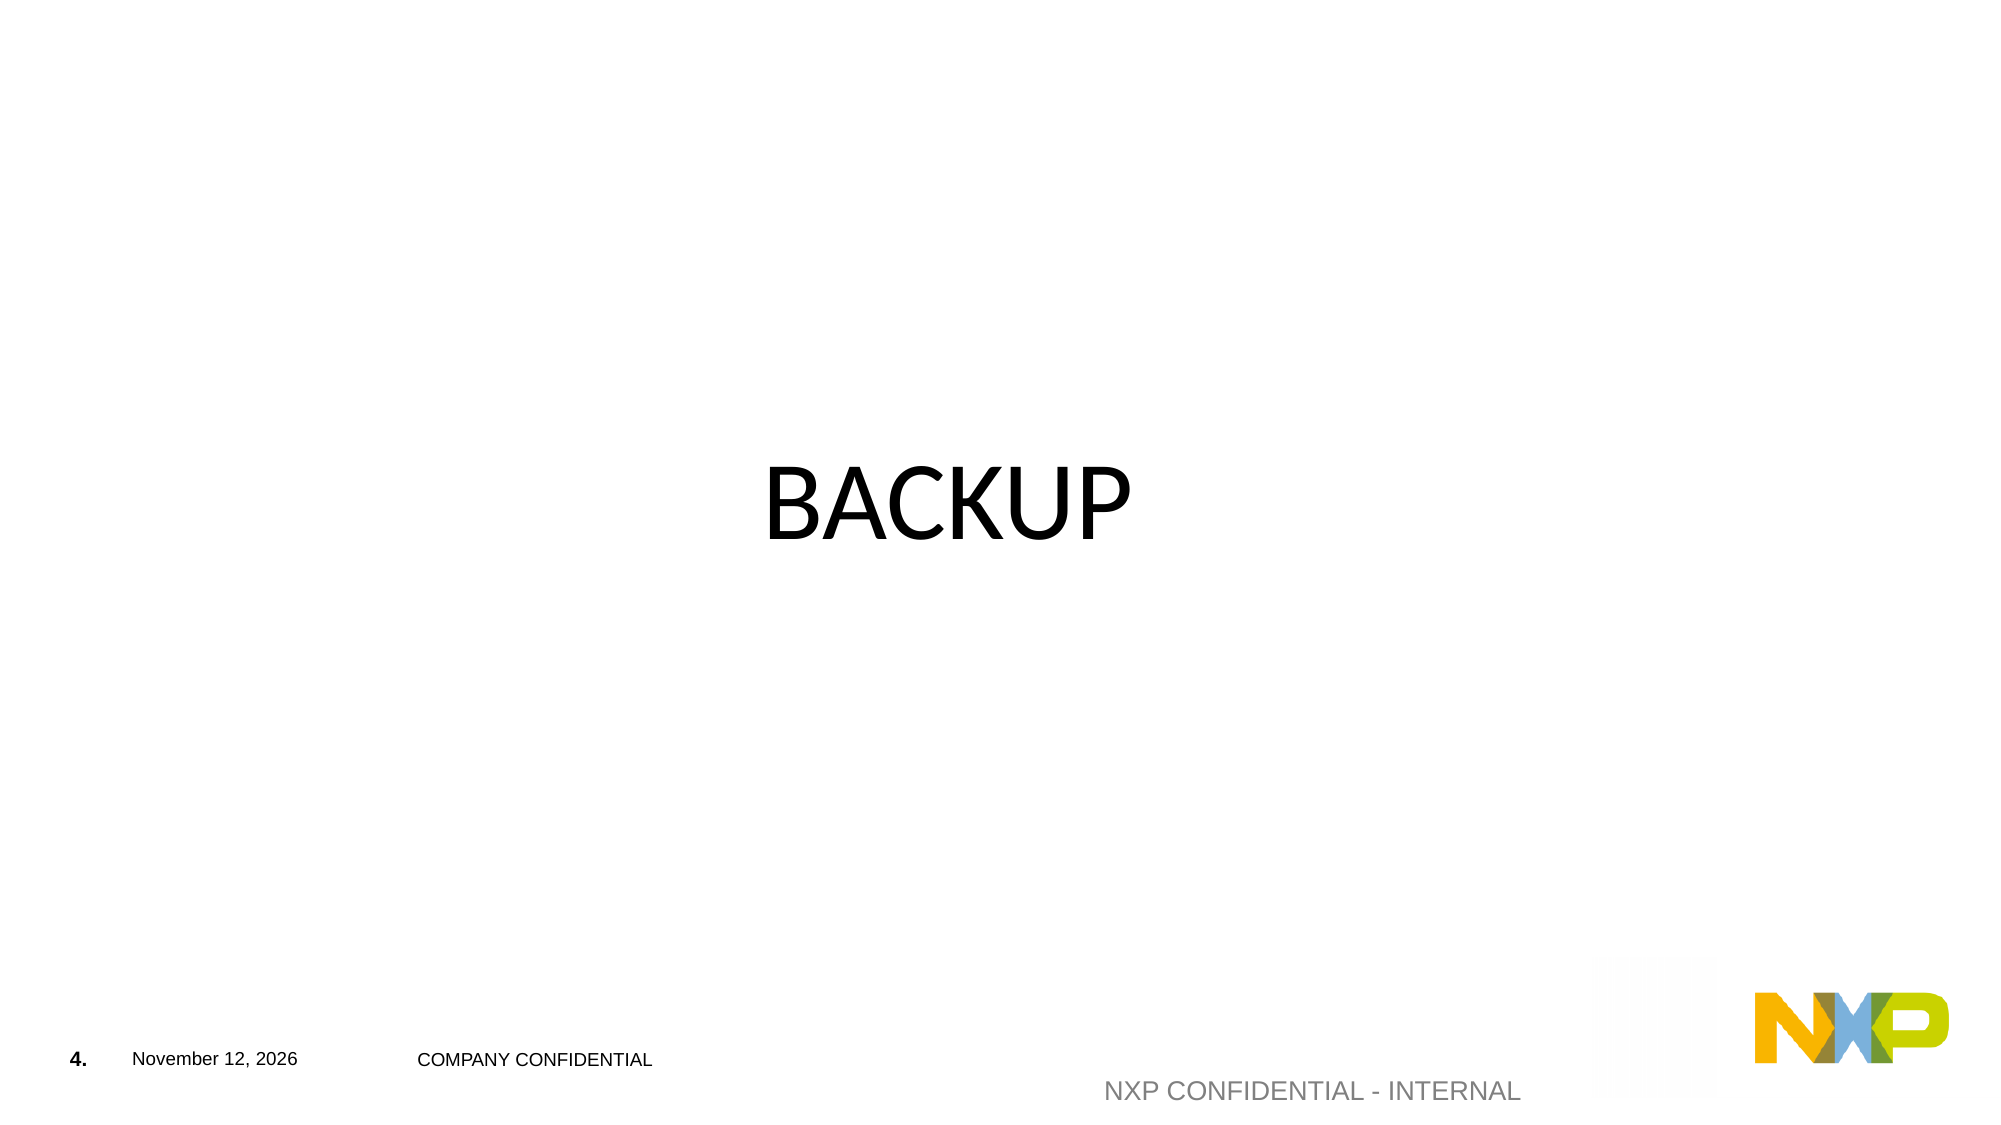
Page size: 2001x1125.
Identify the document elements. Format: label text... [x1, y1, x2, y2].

list BACKUP [18, 420, 1878, 792]
footer COMPANY CONFIDENTIAL [417, 1047, 748, 1071]
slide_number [126, 1045, 402, 1071]
picture [1589, 957, 2000, 1098]
slide_number 3. [57, 1045, 126, 1071]
